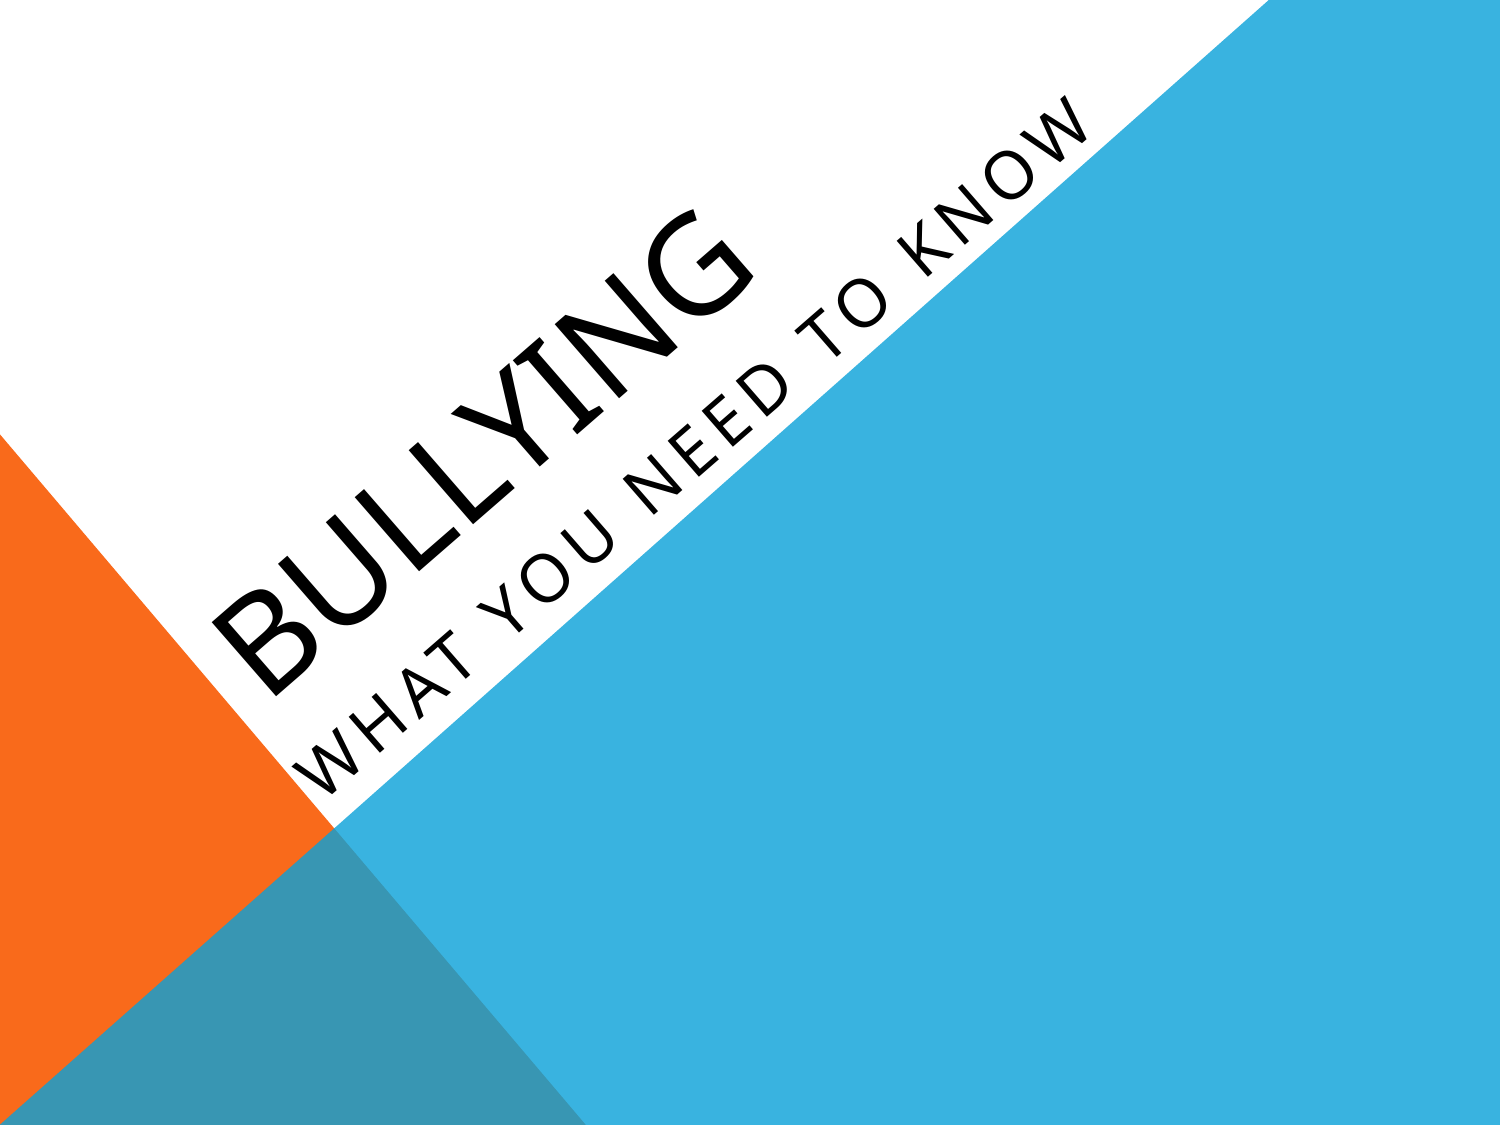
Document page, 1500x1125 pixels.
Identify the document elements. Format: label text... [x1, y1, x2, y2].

title BULLYING [144, 0, 974, 738]
subtitle WHAT you need to know [266, 61, 1109, 804]
